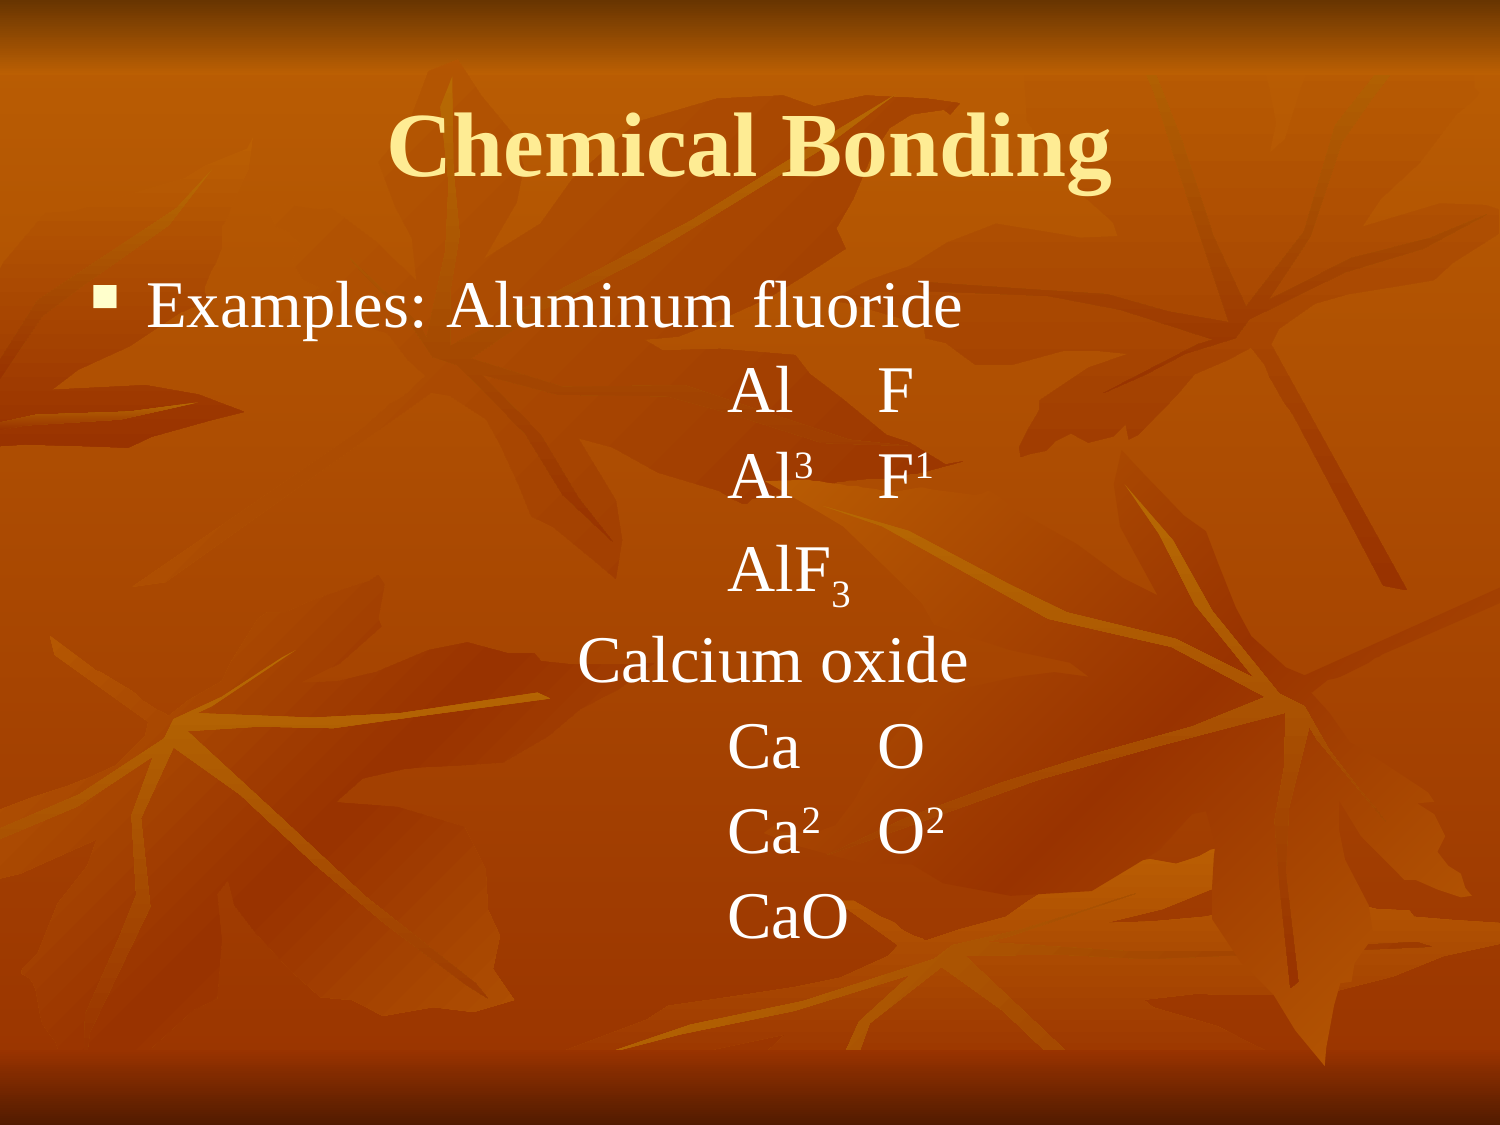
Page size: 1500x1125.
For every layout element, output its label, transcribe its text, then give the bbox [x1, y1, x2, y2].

title Chemical Bonding [74, 45, 1426, 234]
list Examples: Aluminum fluoride Al F Al3 F1 AlF3 Calcium oxide Ca O Ca2 O2 CaO [74, 262, 1426, 1006]
